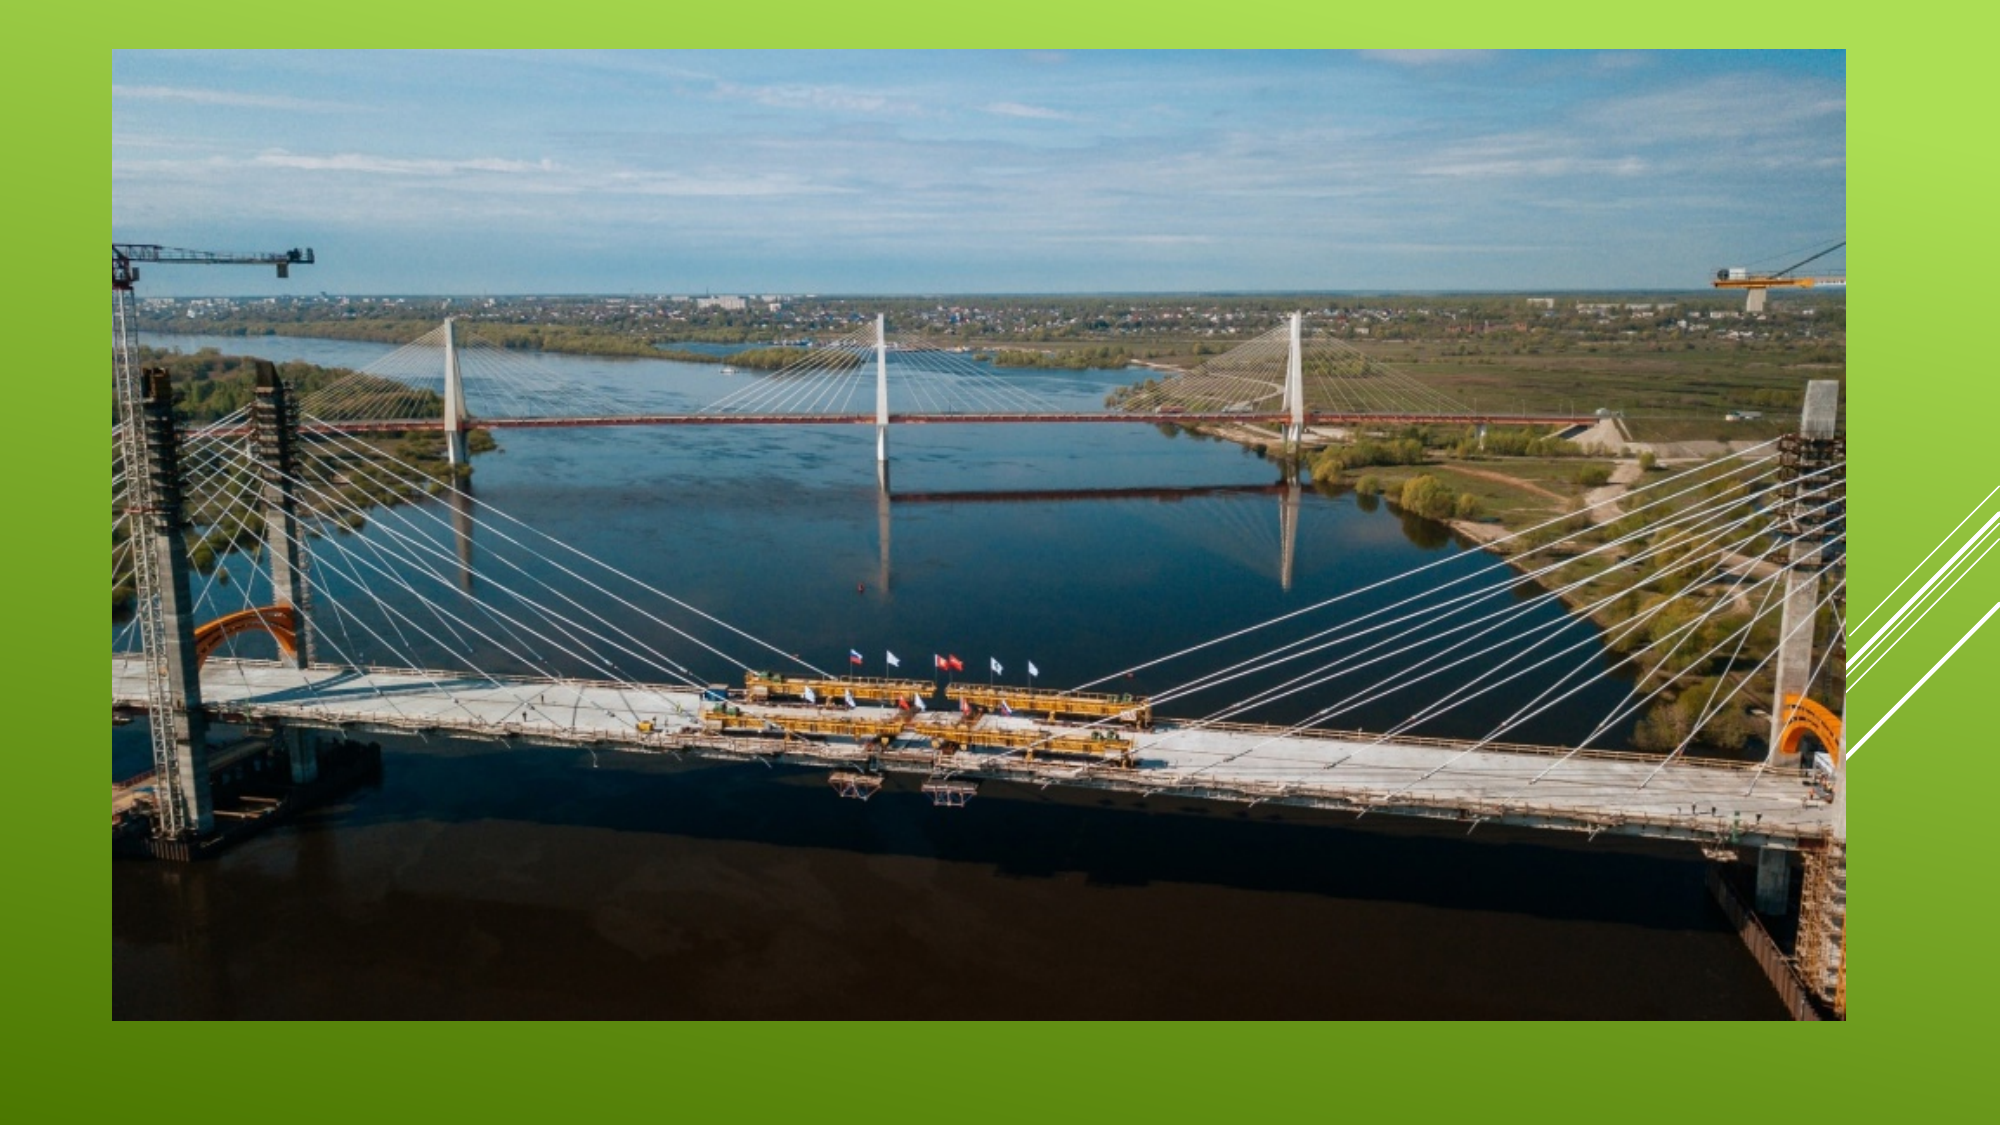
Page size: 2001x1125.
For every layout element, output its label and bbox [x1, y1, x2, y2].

list [111, 49, 1847, 1021]
